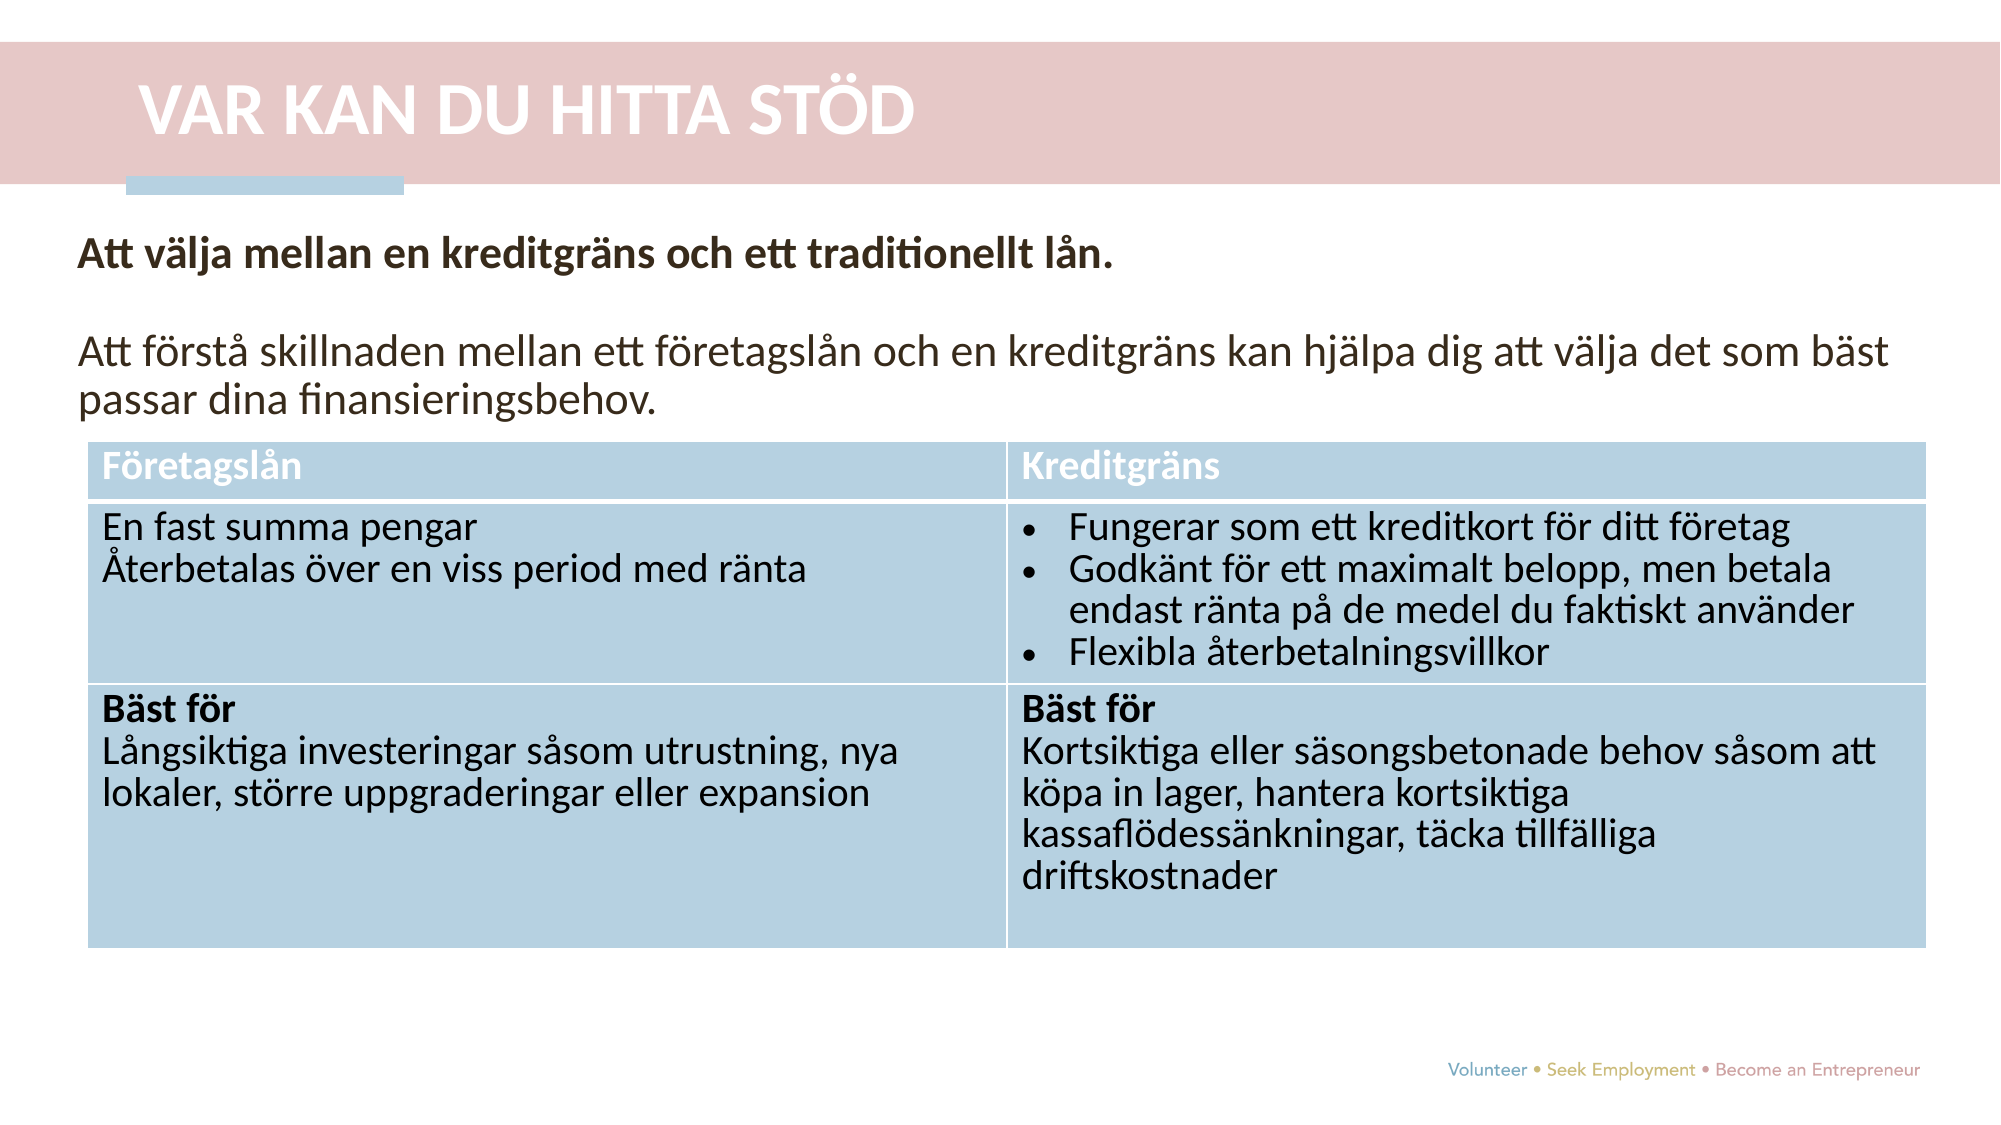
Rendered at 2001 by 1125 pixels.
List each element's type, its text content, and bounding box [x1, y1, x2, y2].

table_header Företagslån [88, 442, 1006, 499]
table_cell Bäst för Kortsiktiga eller säsongsbetonade behov såsom att köpa in lager, hantera kortsiktiga kassaflödessänkningar, täcka tillfälliga driftskostnader [1008, 685, 1926, 948]
text_box Att välja mellan en kreditgräns och ett traditionellt lån. Att förstå skillnaden mellan ett företagslån och en kreditgräns kan hjälpa dig att välja det som bäst passar dina finansieringsbehov. [63, 221, 1945, 638]
table_cell Bäst för Långsiktiga investeringar såsom utrustning, nya lokaler, större uppgraderingar eller expansion [88, 685, 1006, 948]
table_cell En fast summa pengar Återbetalas över en viss period med ränta [88, 504, 1006, 683]
table_header Kreditgräns [1008, 442, 1926, 499]
table_cell Fungerar som ett kreditkort för ditt företag Godkänt för ett maximalt belopp, men betala endast ränta på de medel du faktiskt använder Flexibla återbetalningsvillkor [1008, 504, 1926, 683]
picture [1418, 1046, 1971, 1103]
list VAR KAN DU HITTA STÖD [123, 51, 1913, 170]
